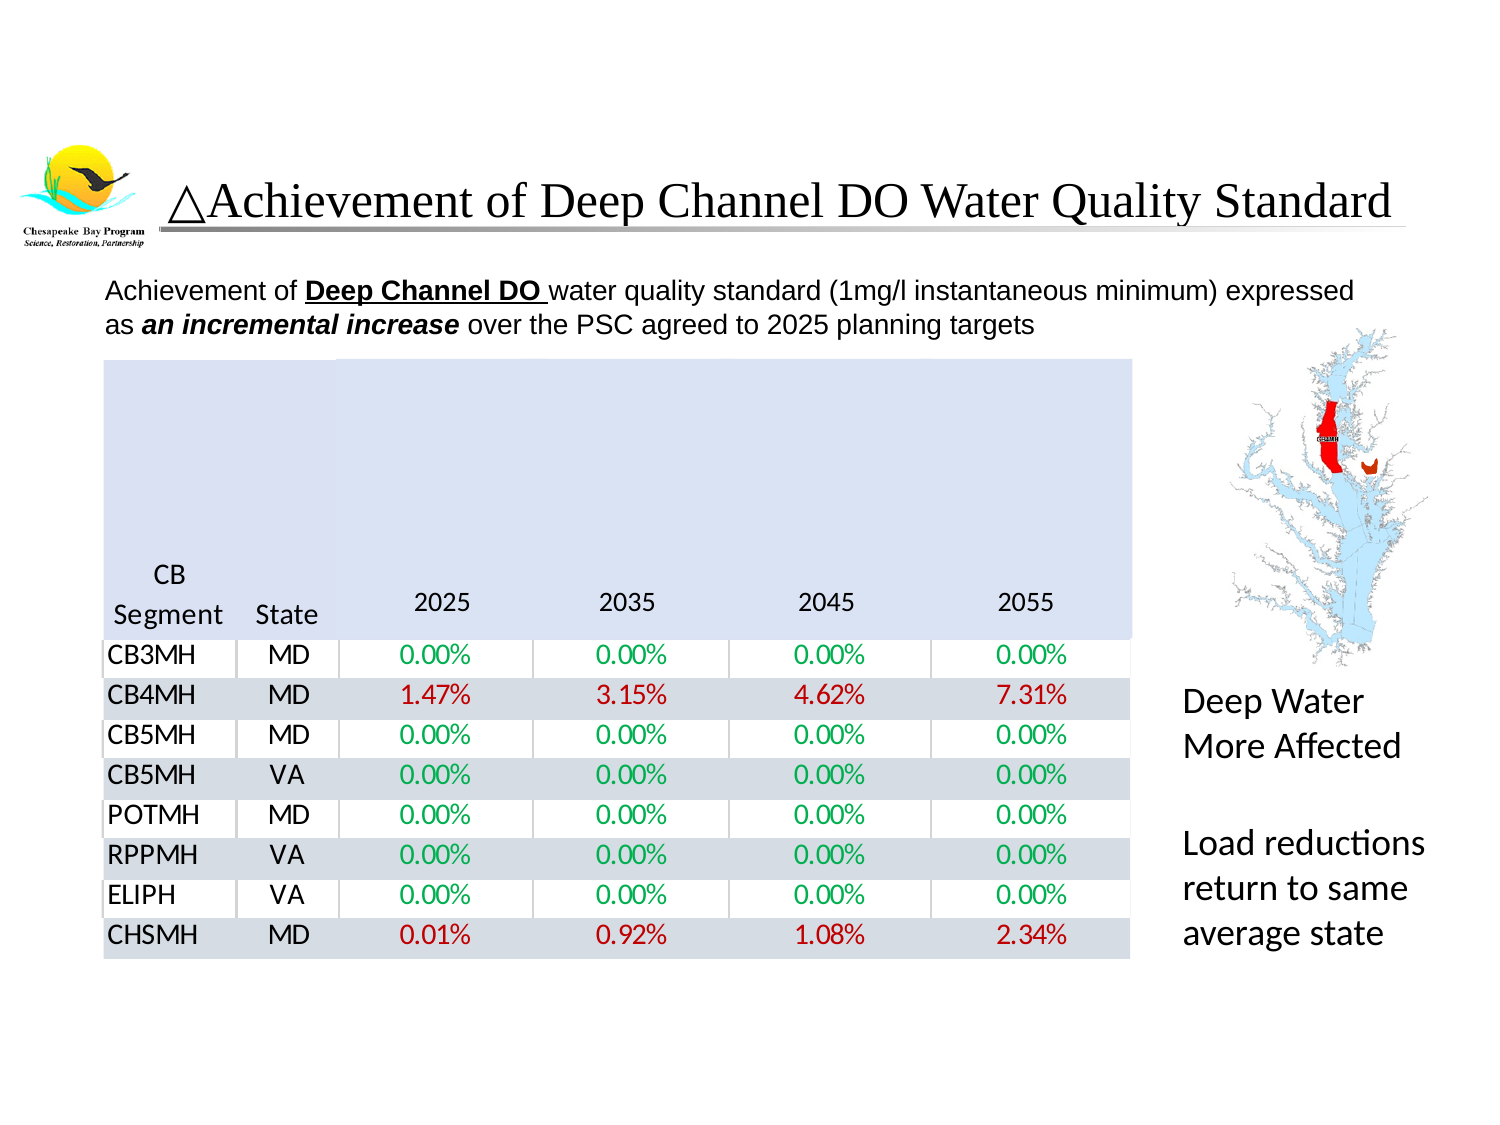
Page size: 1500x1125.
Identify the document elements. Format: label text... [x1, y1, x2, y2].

picture [10, 142, 157, 253]
text_box Load reductions return to same average state [1167, 810, 1443, 961]
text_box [1133, 426, 1380, 567]
picture [101, 357, 1133, 961]
picture [1168, 297, 1485, 692]
text_box Achievement of Deep Channel DO water quality standard (1mg/l instantaneous minimum) expressed as an incremental increase over the PSC agreed to 2025 planning targets [89, 264, 1378, 348]
text_box Deep Water More Affected [1167, 669, 1443, 774]
text_box △Achievement of Deep Channel DO Water Quality Standard [157, 160, 1420, 236]
text_box [159, 226, 1406, 232]
